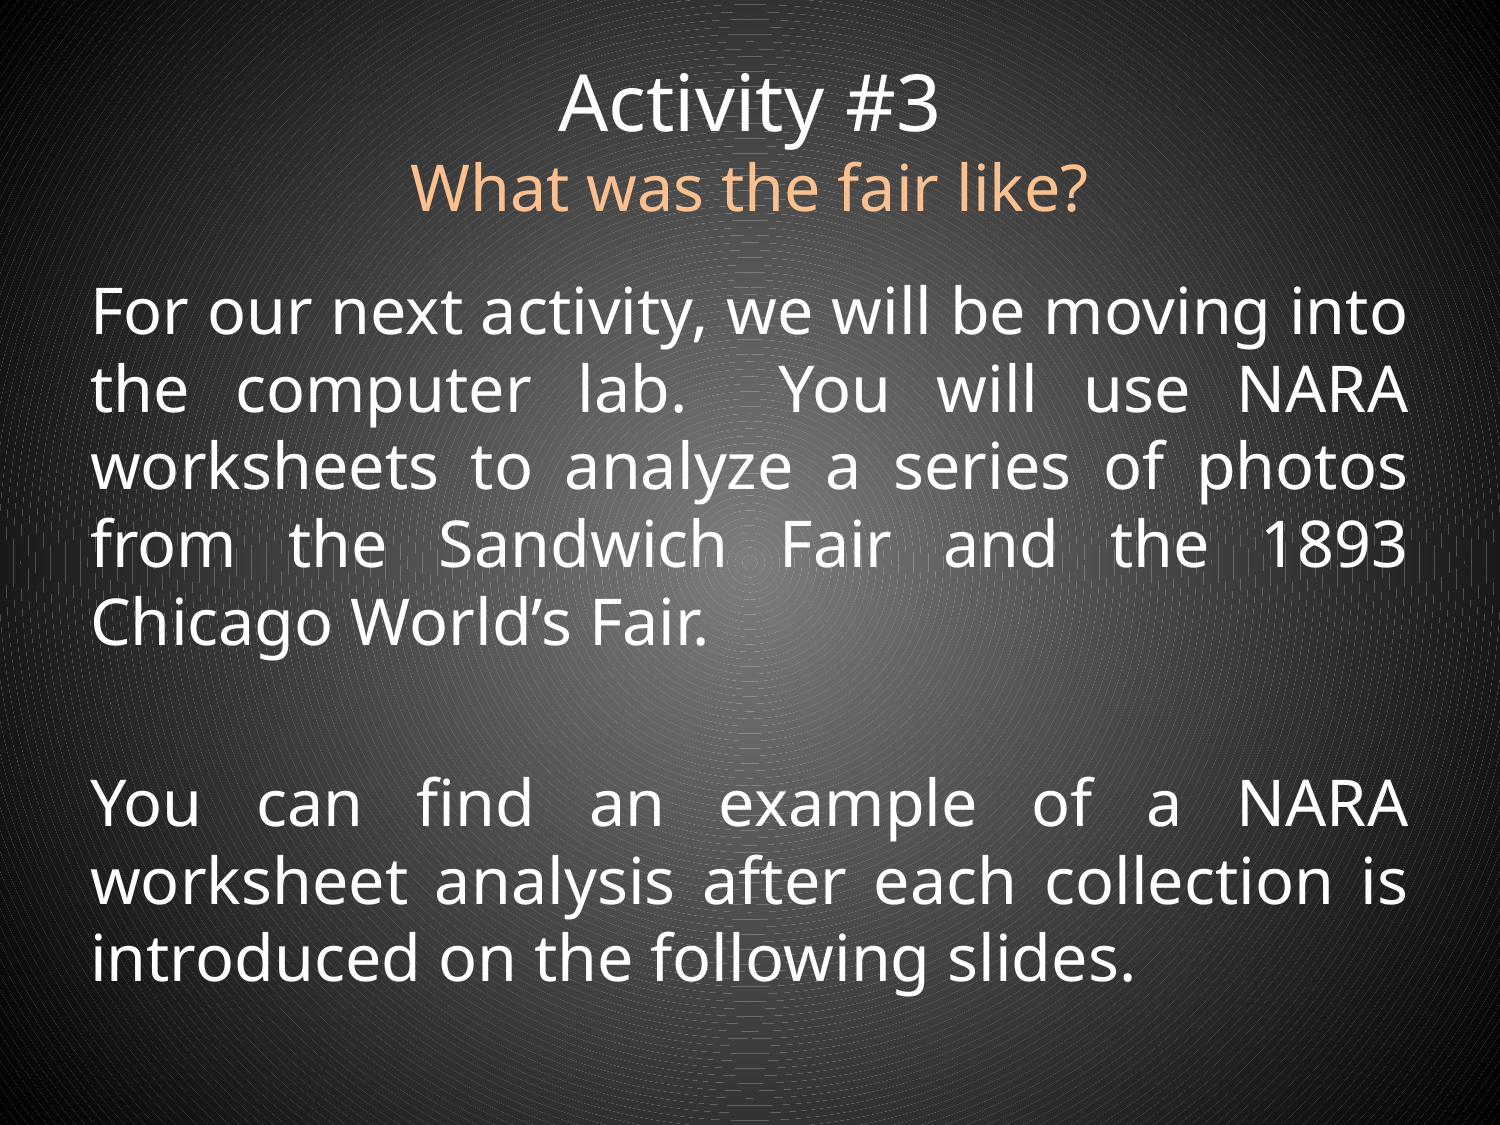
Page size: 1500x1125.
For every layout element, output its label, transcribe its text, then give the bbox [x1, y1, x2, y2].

list For our next activity, we will be moving into the computer lab. You will use NARA worksheets to analyze a series of photos from the Sandwich Fair and the 1893 Chicago World’s Fair. You can find an example of a NARA worksheet analysis after each collection is introduced on the following slides. [75, 262, 1425, 1005]
title Activity #3 What was the fair like? [75, 45, 1425, 233]
